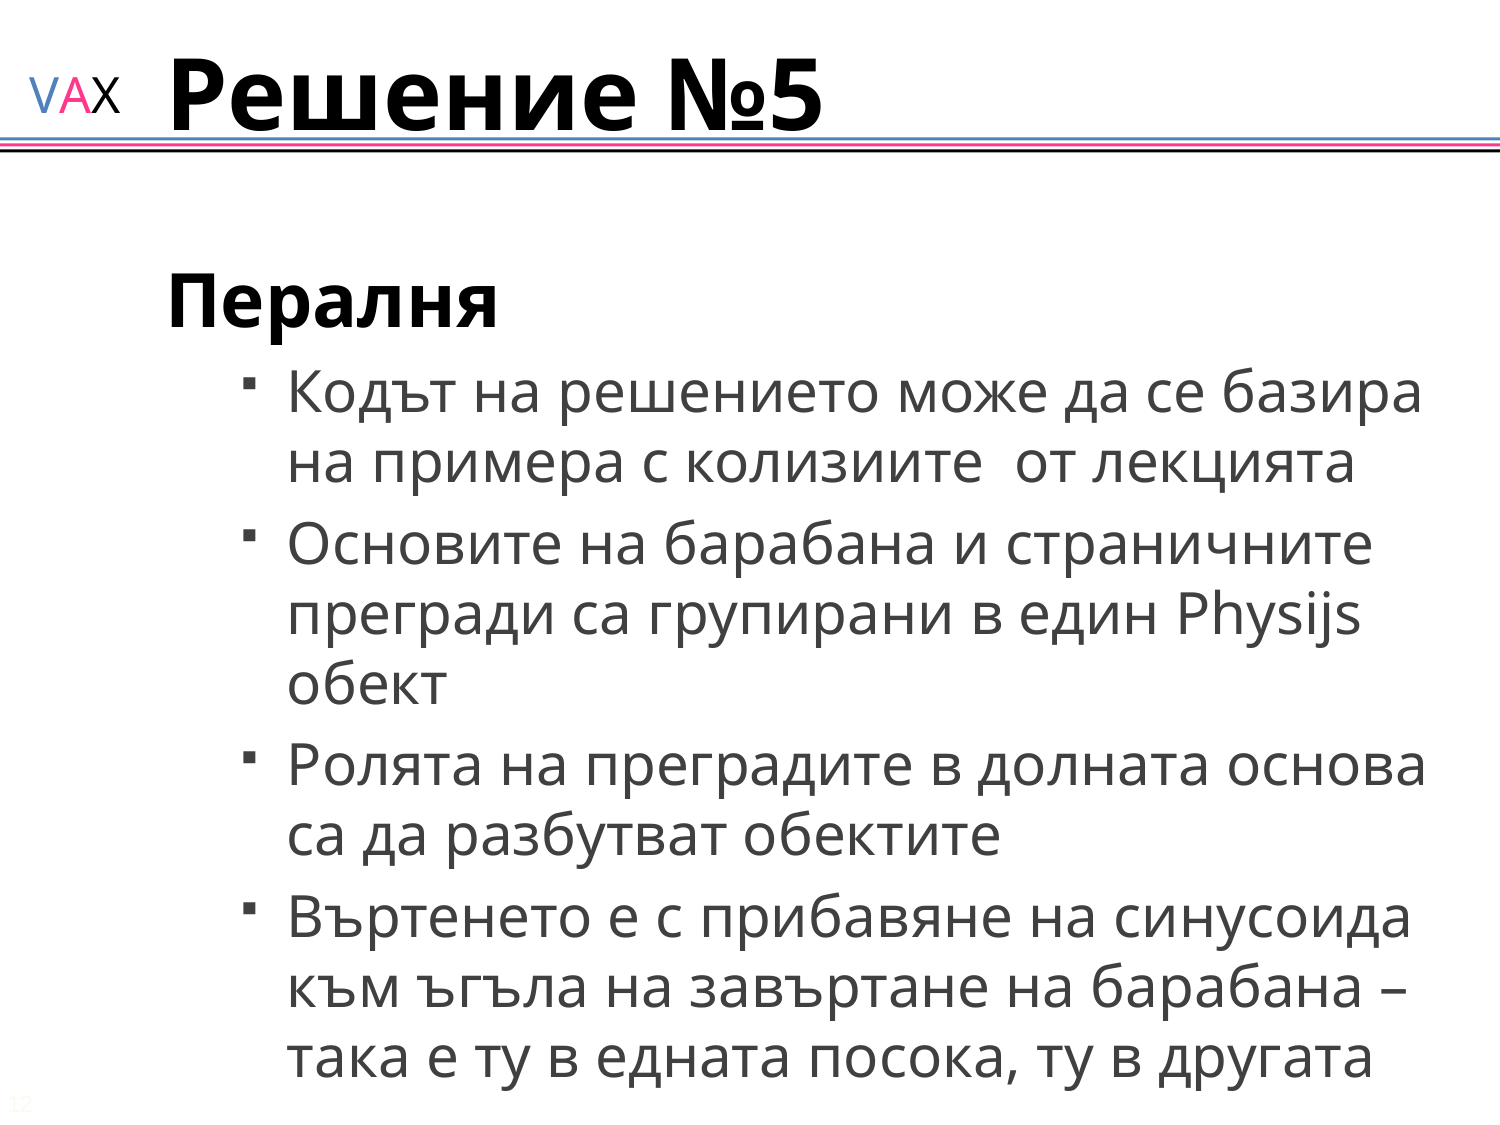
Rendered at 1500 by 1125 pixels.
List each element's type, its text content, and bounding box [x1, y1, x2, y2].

title Решение №5 [0, 37, 1500, 144]
